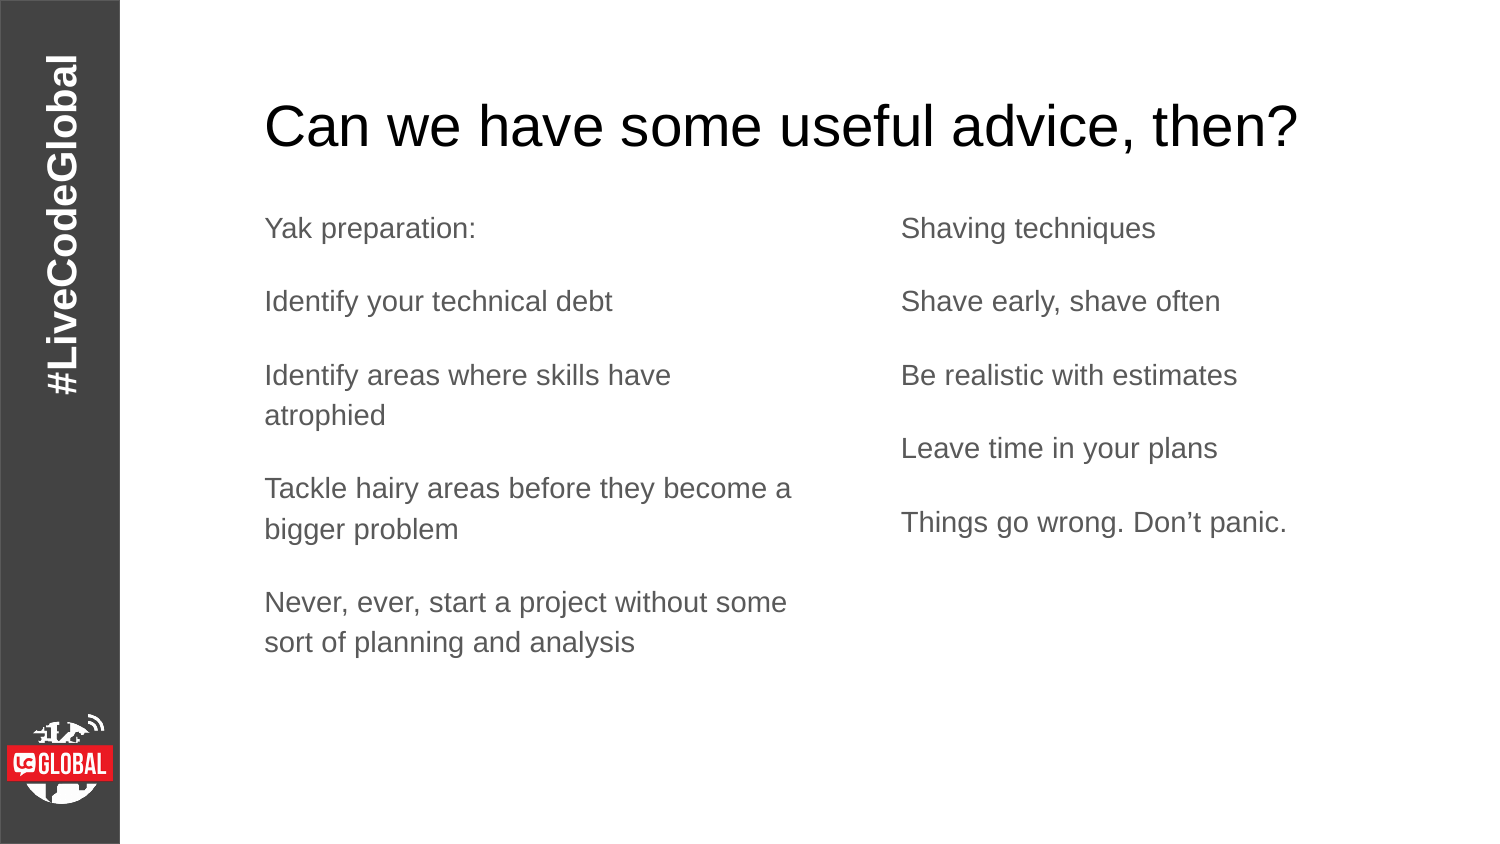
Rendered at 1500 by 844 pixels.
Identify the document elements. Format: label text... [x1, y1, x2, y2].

list Yak preparation: Identify your technical debt Identify areas where skills have atrophied Tackle hairy areas before they become a bigger problem Never, ever, start a project without some sort of planning and analysis [249, 189, 813, 750]
list Shaving techniques Shave early, shave often Be realistic with estimates Leave time in your plans Things go wrong. Don’t panic. [885, 189, 1449, 750]
title Can we have some useful advice, then? [249, 72, 1417, 167]
picture [7, 714, 113, 804]
